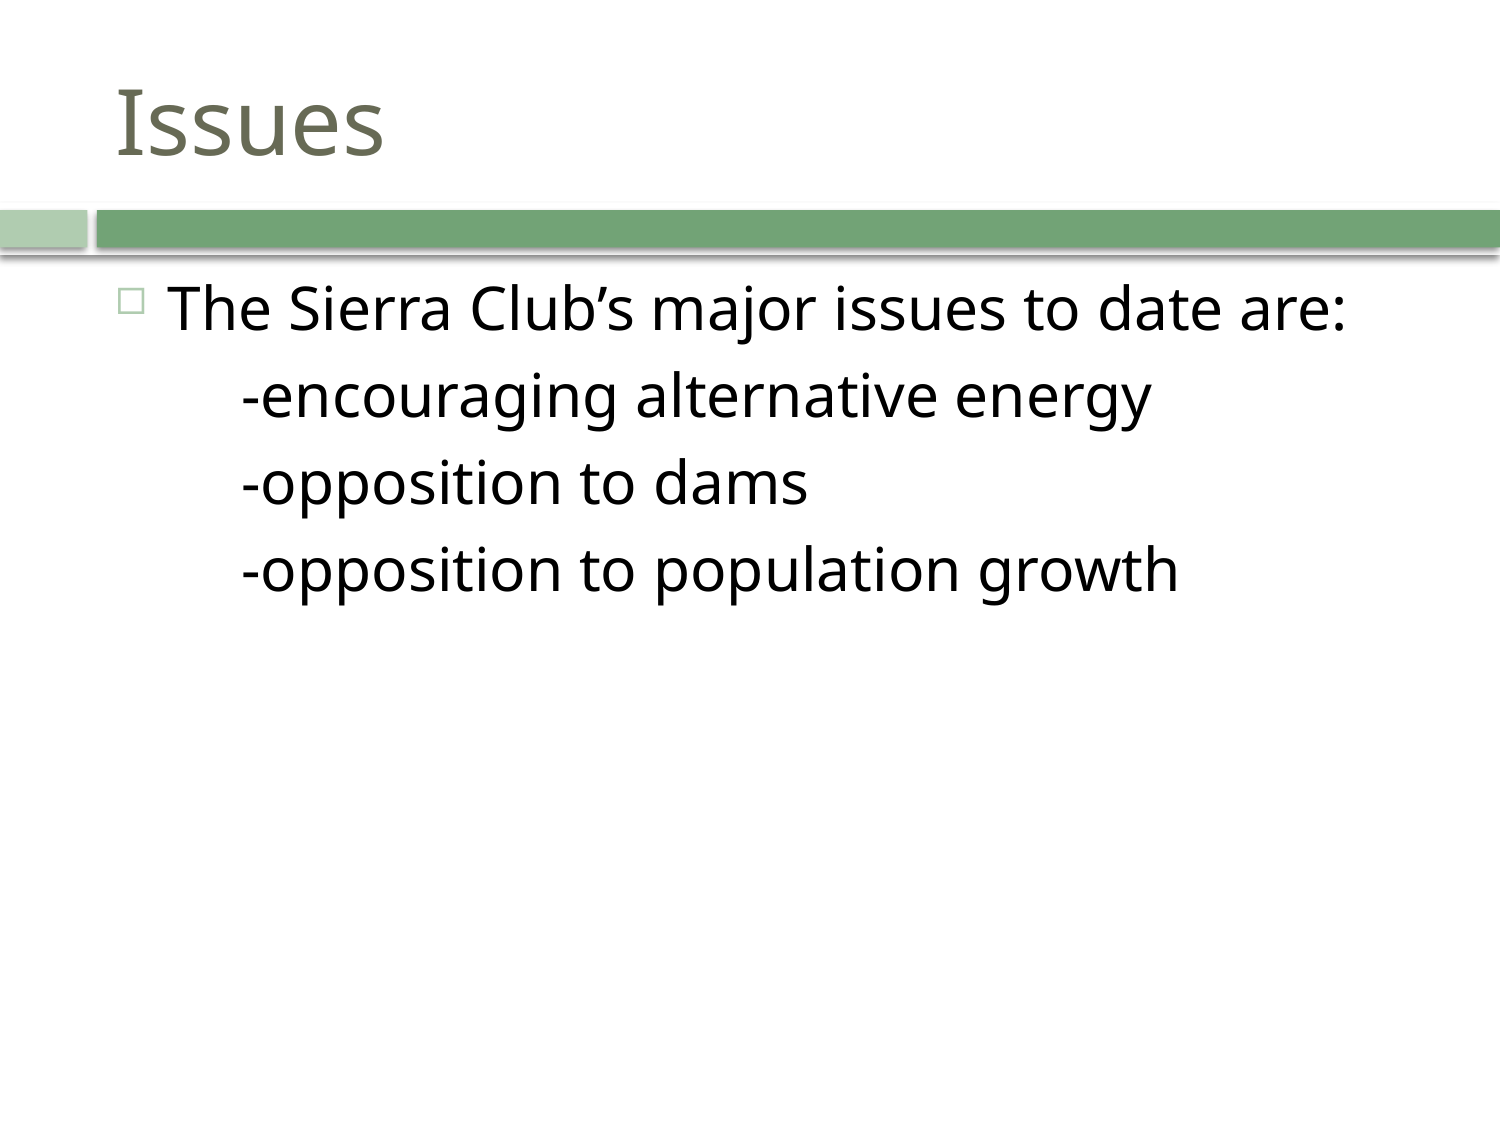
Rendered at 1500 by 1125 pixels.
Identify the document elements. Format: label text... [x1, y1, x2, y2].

title Issues [100, 37, 1438, 200]
list The Sierra Club’s major issues to date are: -encouraging alternative energy -opposition to dams -opposition to population growth [100, 262, 1438, 1000]
